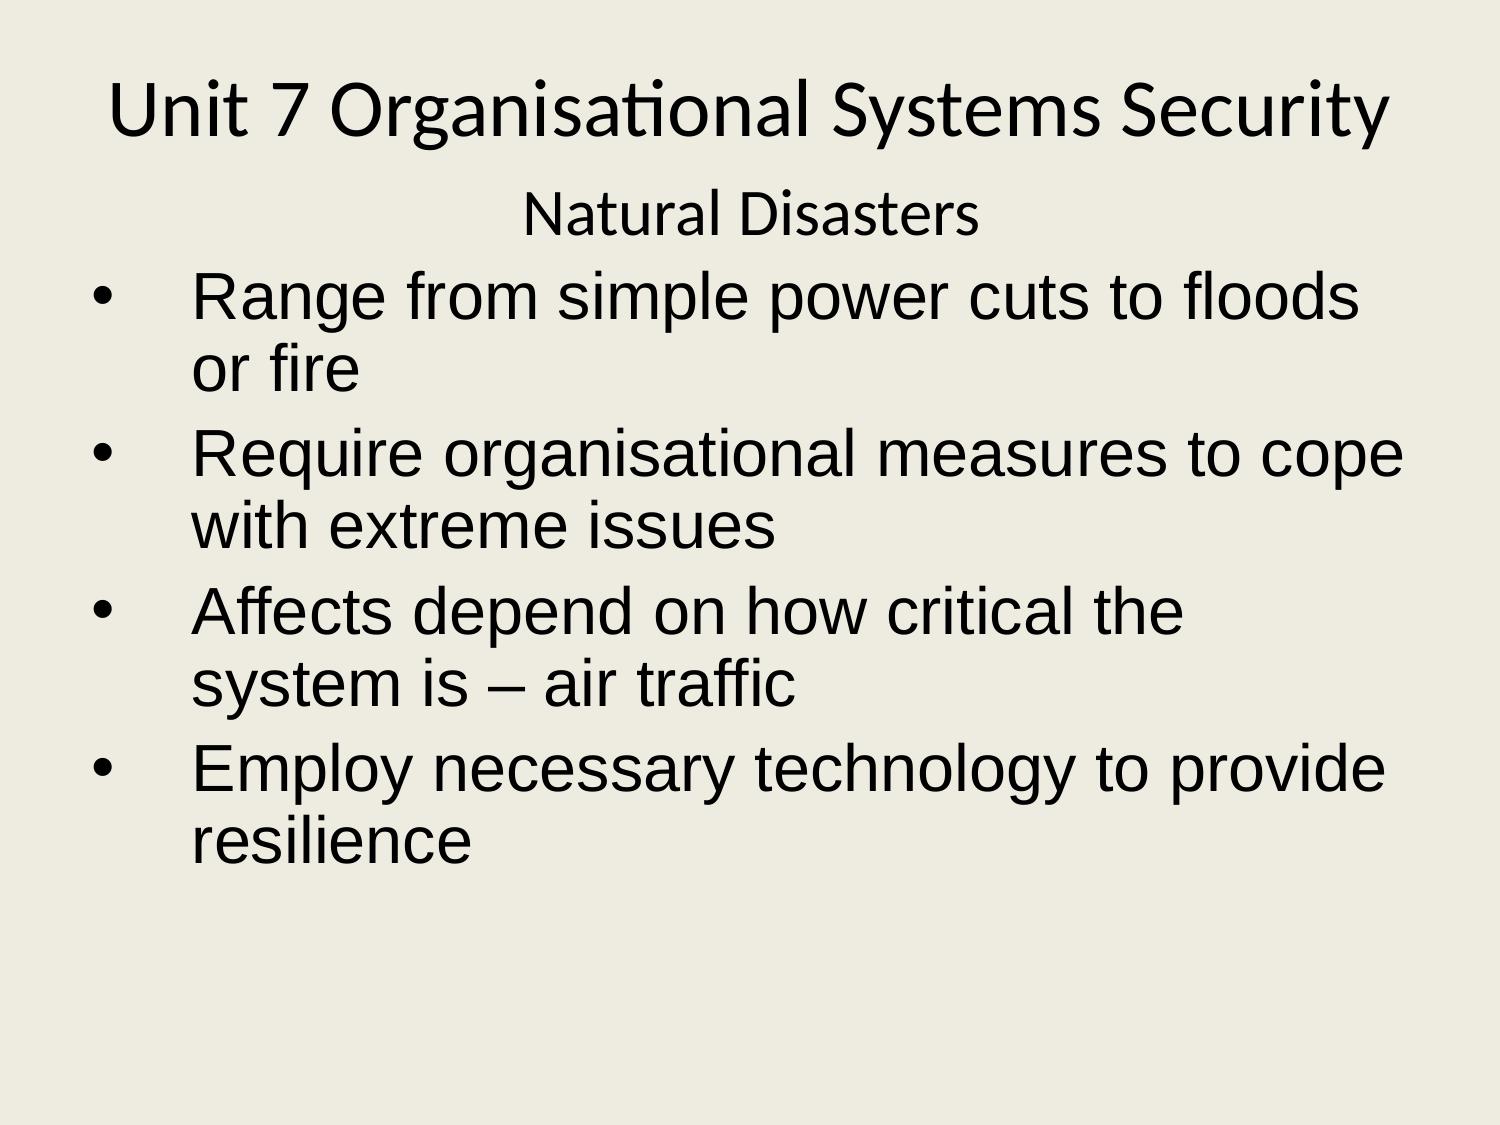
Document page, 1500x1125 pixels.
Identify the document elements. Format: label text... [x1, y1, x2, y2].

list Natural Disasters Range from simple power cuts to floods or fire Require organisational measures to cope with extreme issues Affects depend on how critical the system is – air traffic Employ necessary technology to provide resilience [76, 160, 1427, 988]
title Unit 7 Organisational Systems Security [75, 45, 1425, 161]
